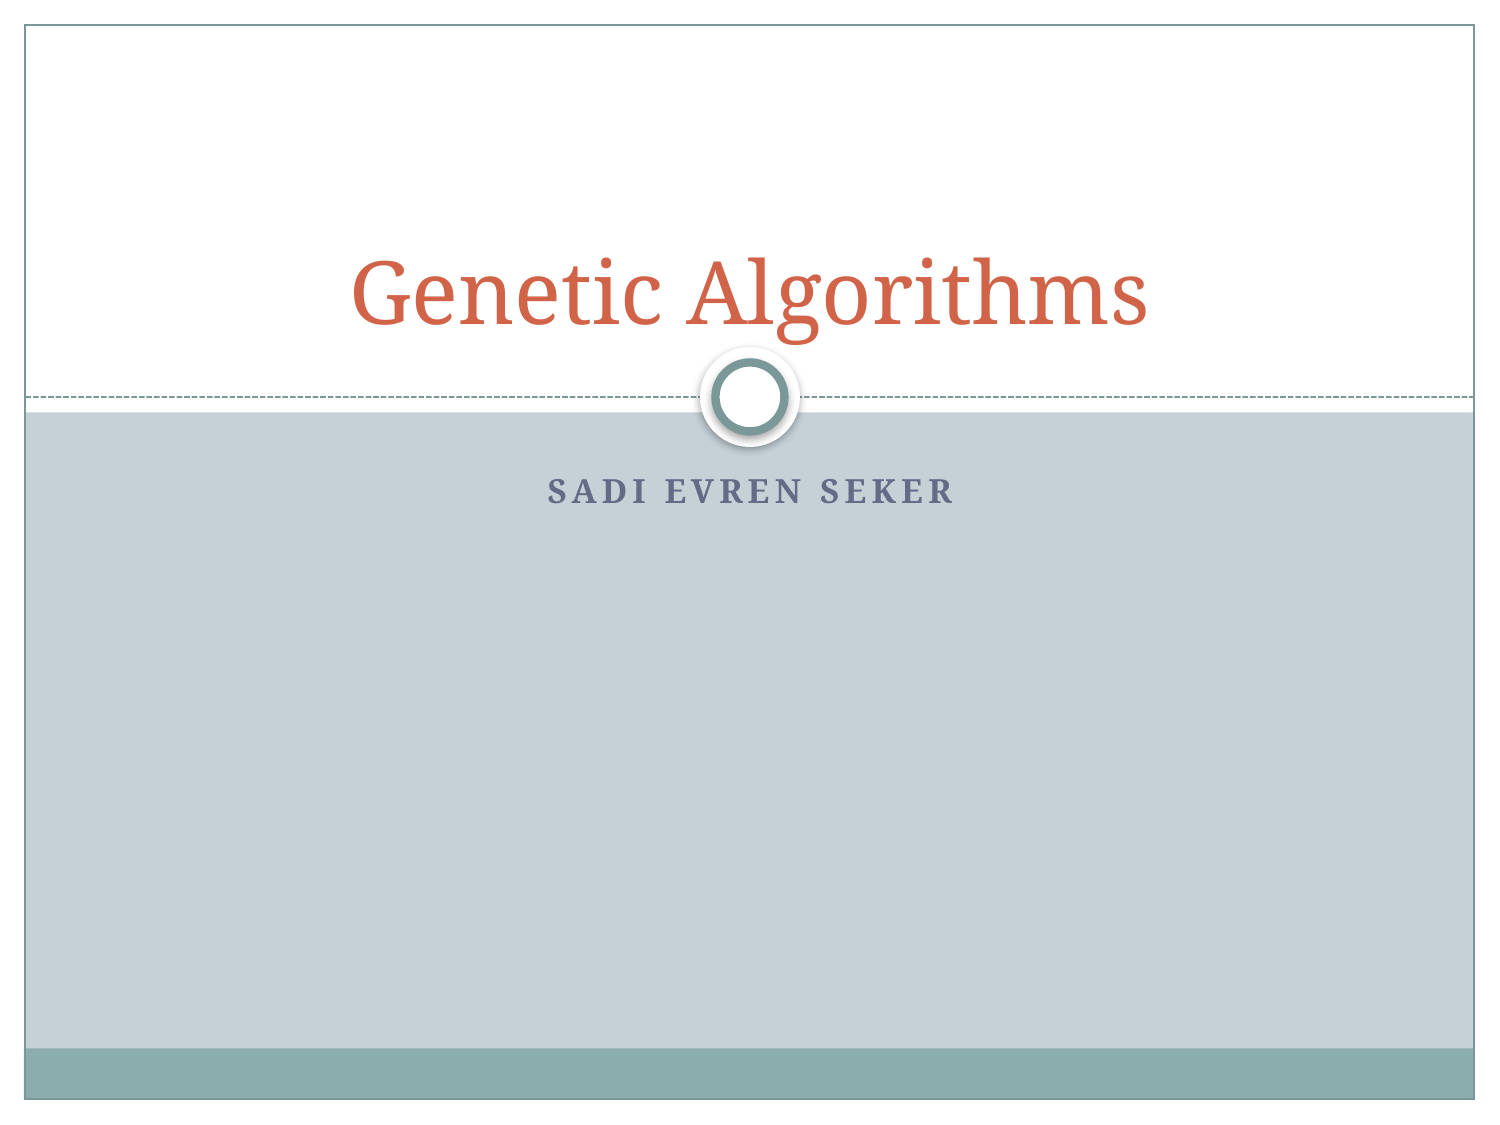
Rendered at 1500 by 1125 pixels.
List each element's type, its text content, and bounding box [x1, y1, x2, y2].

subtitle Sadi Evren seker [225, 462, 1275, 750]
title Genetic Algorithms [112, 62, 1388, 350]
